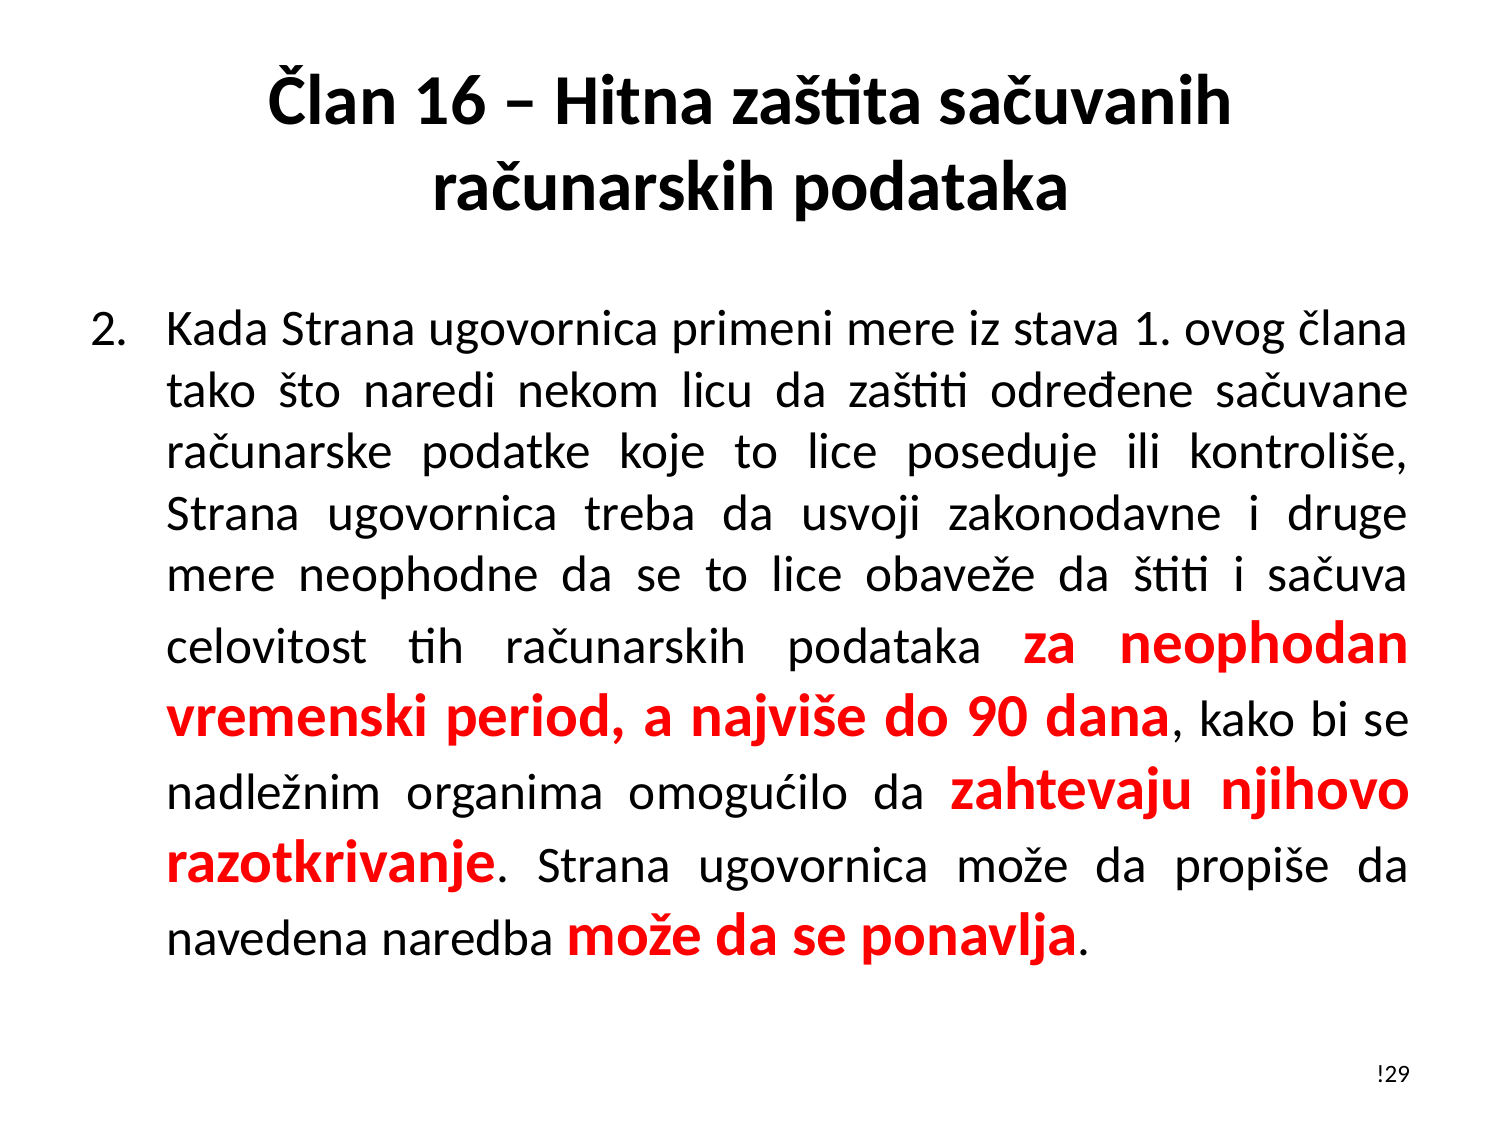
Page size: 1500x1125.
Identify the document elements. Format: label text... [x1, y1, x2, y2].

list Kada Strana ugovornica primeni mere iz stava 1. ovog člana tako što naredi nekom licu da zaštiti određene sačuvane računarske podatke koje to lice poseduje ili kontroliše, Strana ugovornica treba da usvoji zakonodavne i druge mere neophodne da se to lice obaveže da štiti i sačuva celovitost tih računarskih podataka za neophodan vremenski period, a najviše do 90 dana, kako bi se nadležnim organima omogućilo da zahtevaju njihovo razotkrivanje. Strana ugovornica može da propiše da navedena naredba može da se ponavlja. [74, 286, 1426, 1030]
title Član 16 – Hitna zaštita sačuvanih računarskih podataka [76, 44, 1426, 232]
slide_number !29 [1074, 1042, 1425, 1103]
